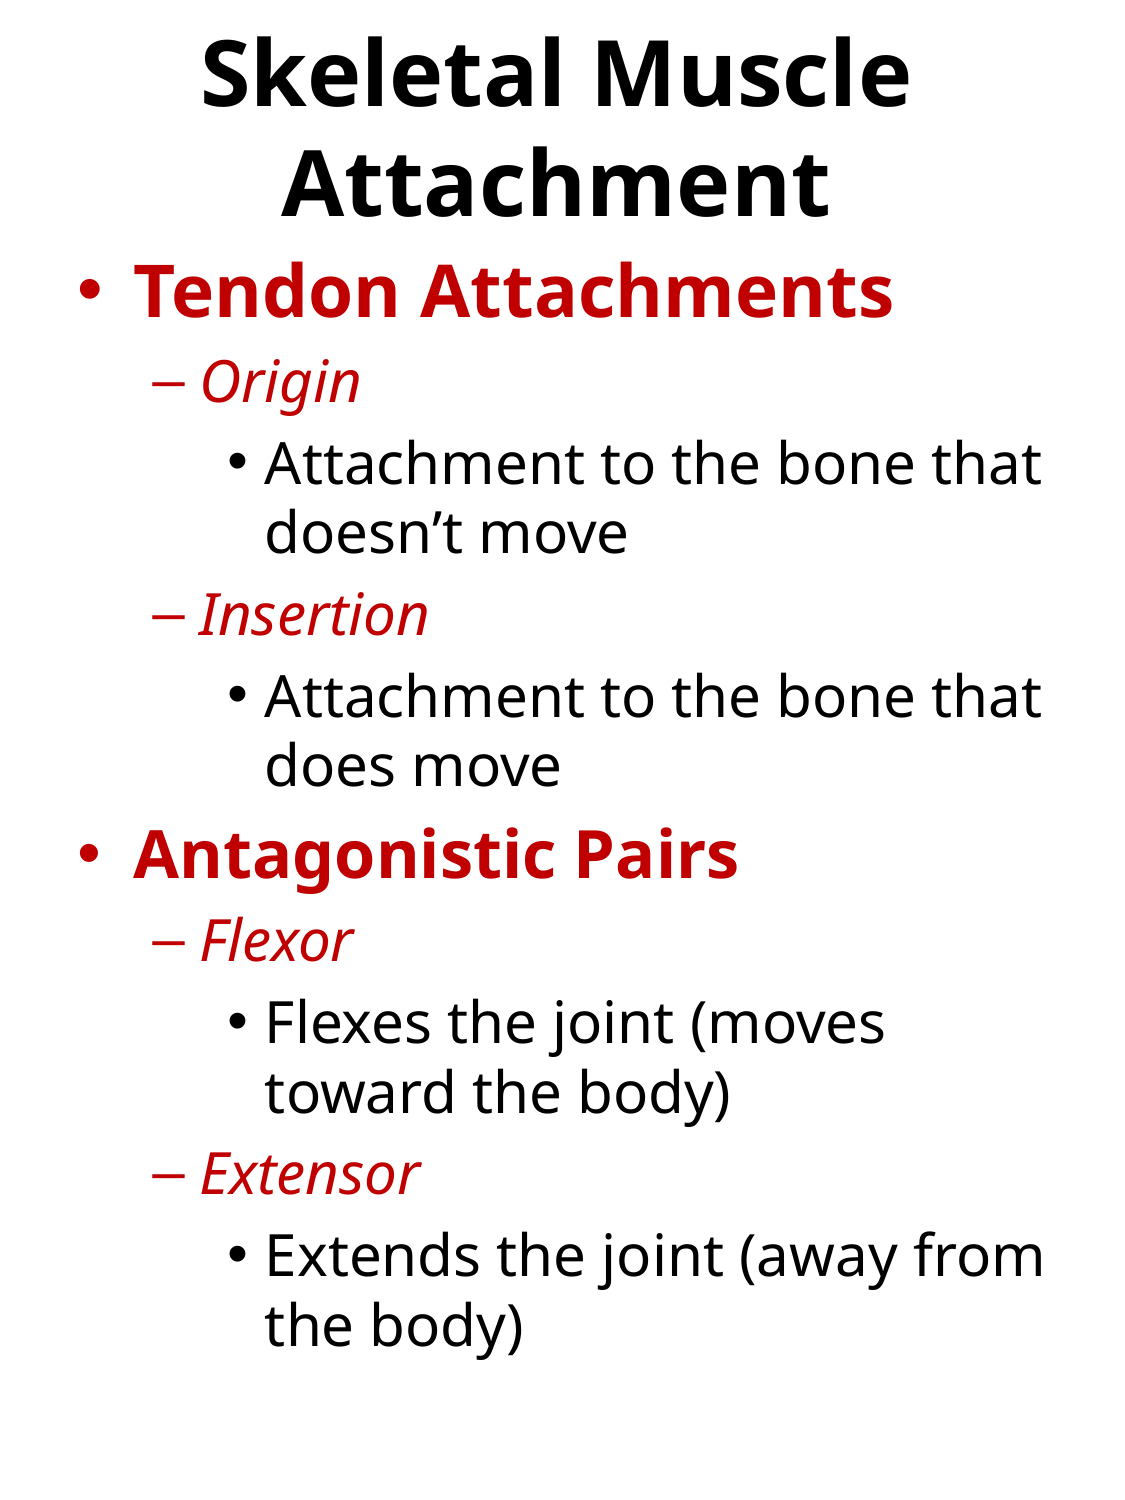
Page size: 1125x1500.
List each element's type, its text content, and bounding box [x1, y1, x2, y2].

title Skeletal Muscle Attachment [50, 0, 1063, 250]
list Tendon Attachments Origin Attachment to the bone that doesn’t move Insertion Attachment to the bone that does move Antagonistic Pairs Flexor Flexes the joint (moves toward the body) Extensor Extends the joint (away from the body) [62, 237, 1075, 1425]
